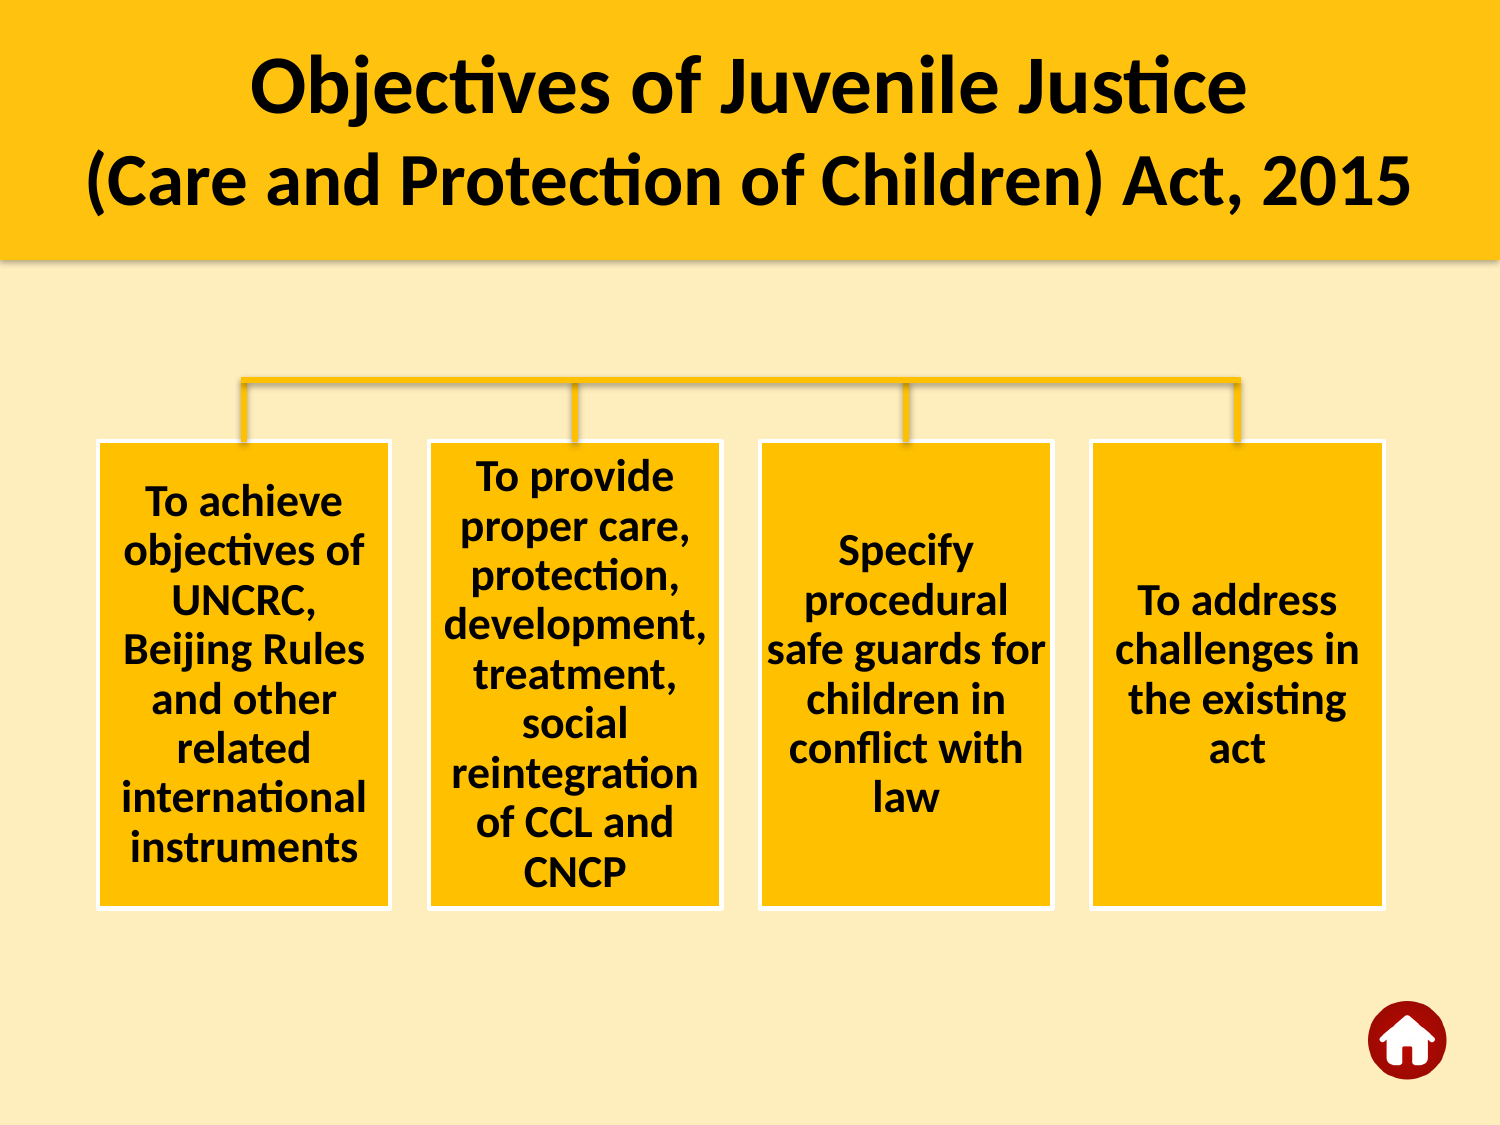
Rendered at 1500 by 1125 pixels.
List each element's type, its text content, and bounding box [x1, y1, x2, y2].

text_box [97, 379, 1384, 909]
picture [1359, 992, 1455, 1088]
title Objectives of Juvenile Justice (Care and Protection of Children) Act, 2015 [0, 23, 1500, 211]
